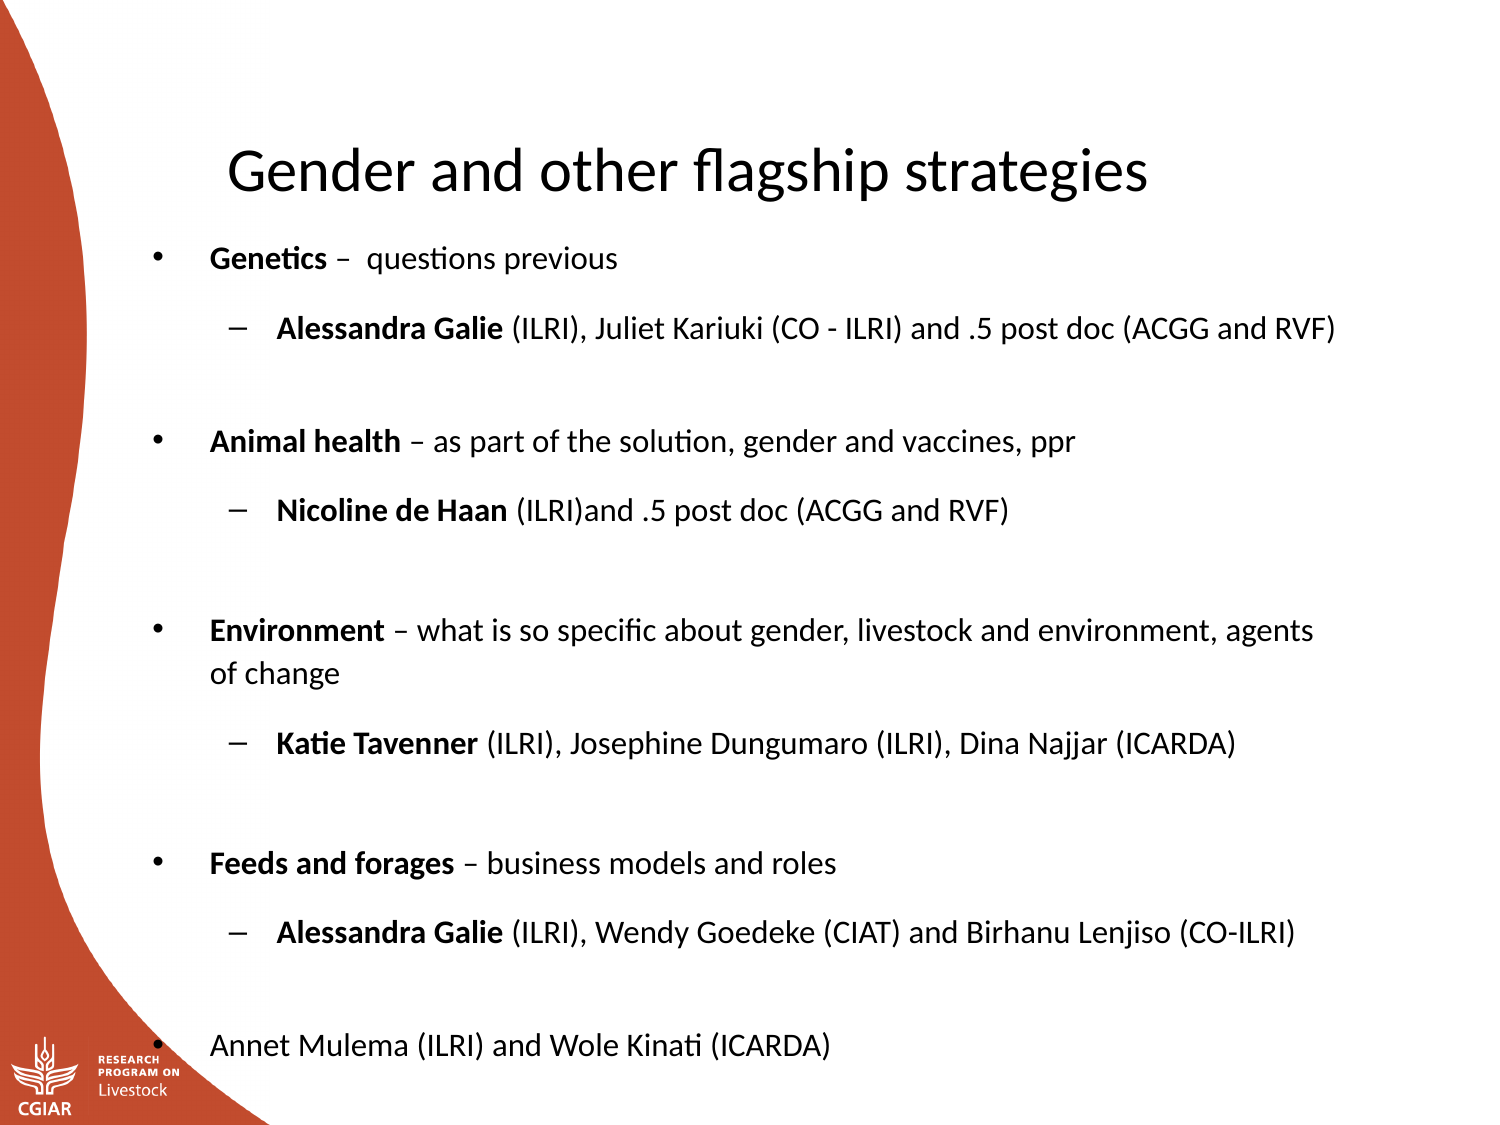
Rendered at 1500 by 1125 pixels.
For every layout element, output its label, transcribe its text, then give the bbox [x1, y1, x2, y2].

list Gender and other flagship strategies [212, 121, 1450, 309]
list Genetics – questions previous Alessandra Galie (ILRI), Juliet Kariuki (CO - ILRI) and .5 post doc (ACGG and RVF) Animal health – as part of the solution, gender and vaccines, ppr Nicoline de Haan (ILRI)and .5 post doc (ACGG and RVF) Environment – what is so specific about gender, livestock and environment, agents of change Katie Tavenner (ILRI), Josephine Dungumaro (ILRI), Dina Najjar (ICARDA) Feeds and forages – business models and roles Alessandra Galie (ILRI), Wendy Goedeke (CIAT) and Birhanu Lenjiso (CO-ILRI) Annet Mulema (ILRI) and Wole Kinati (ICARDA) [137, 225, 1363, 1100]
picture [0, 0, 270, 1125]
